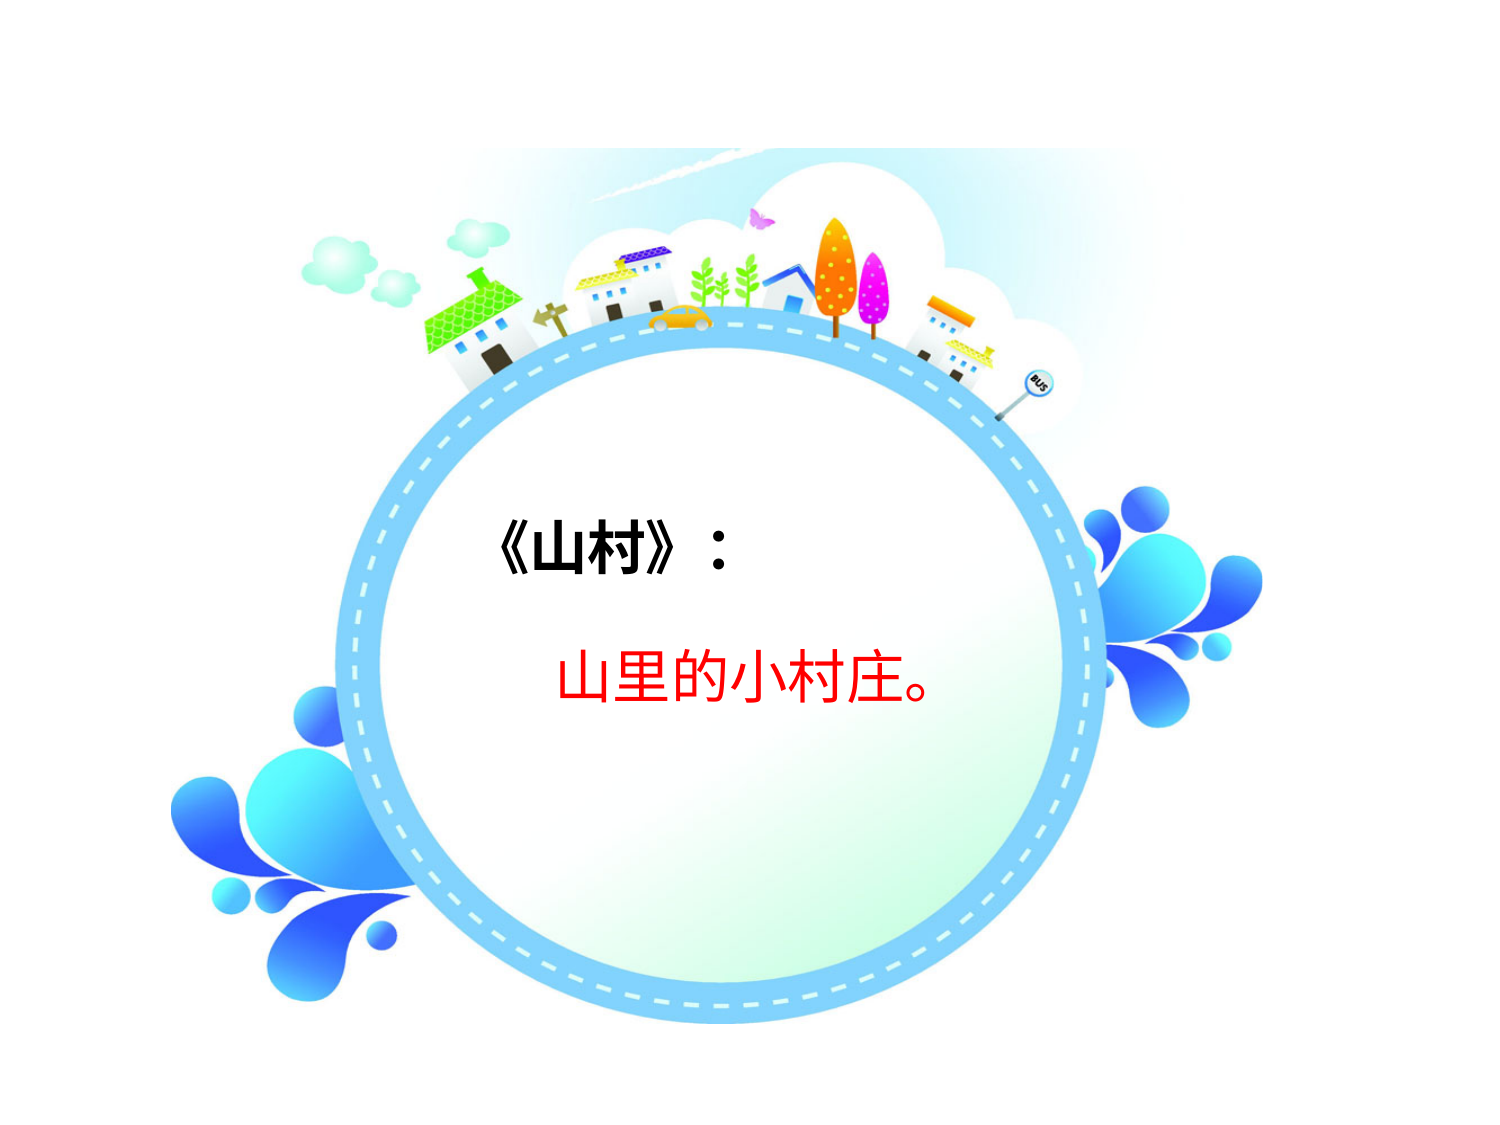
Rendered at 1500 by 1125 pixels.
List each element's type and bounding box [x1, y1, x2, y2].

picture [170, 148, 1263, 1024]
